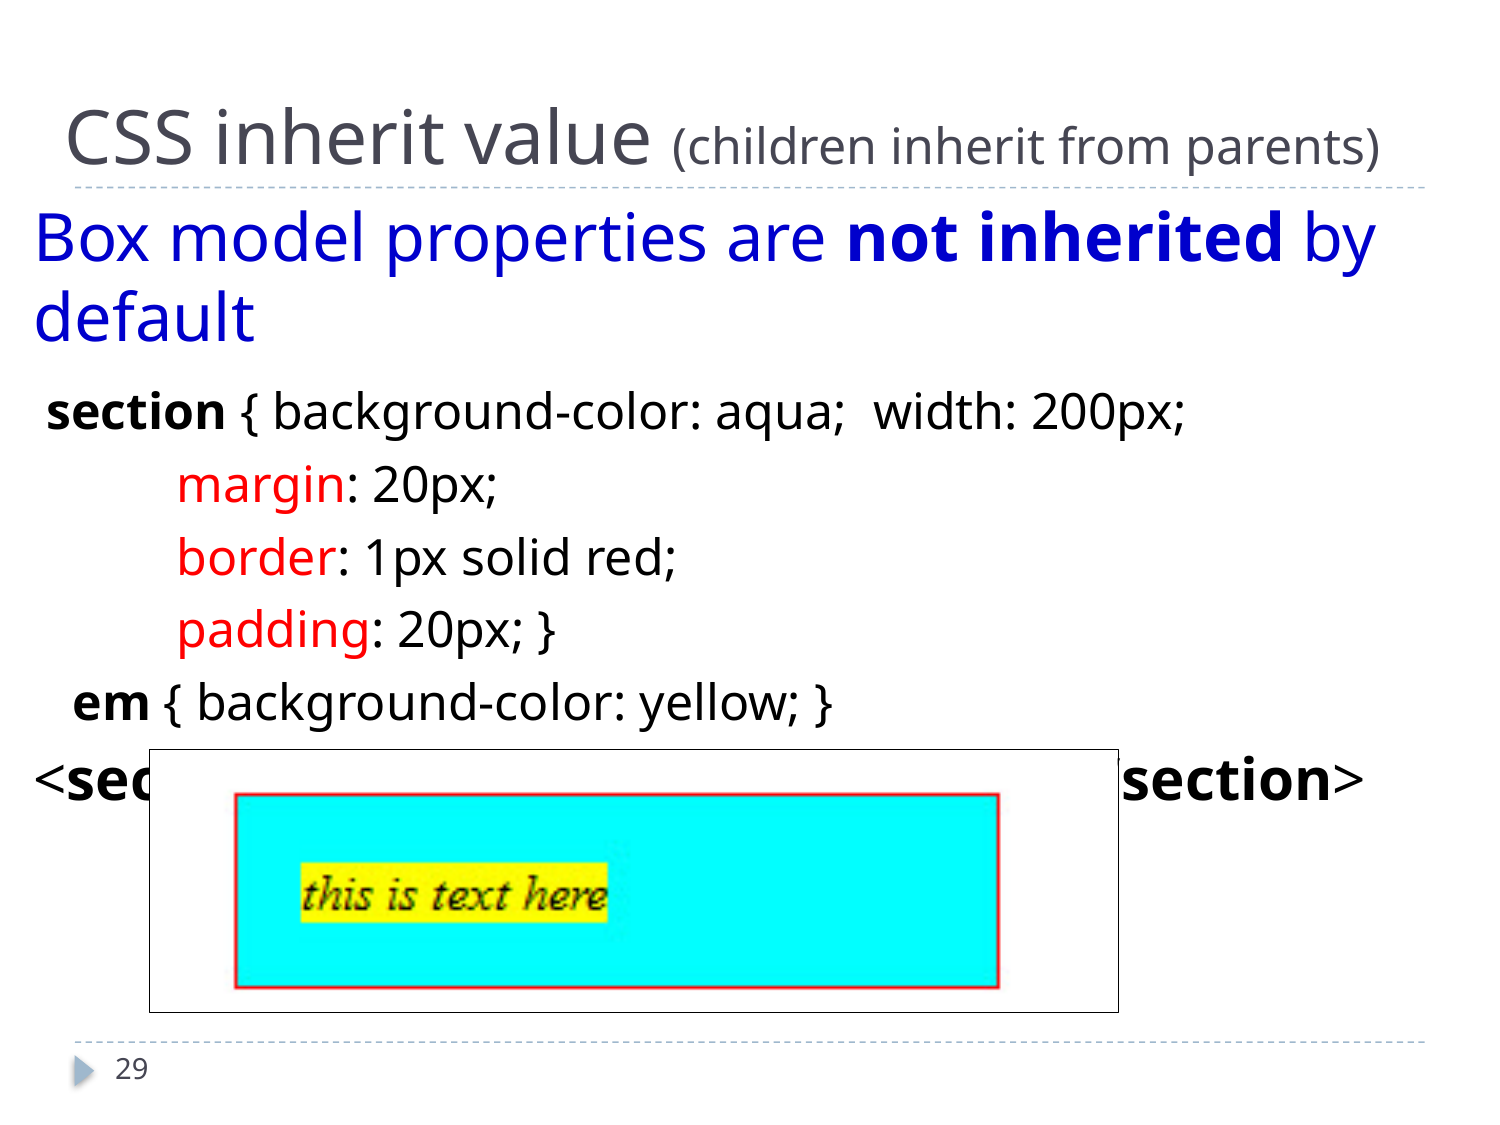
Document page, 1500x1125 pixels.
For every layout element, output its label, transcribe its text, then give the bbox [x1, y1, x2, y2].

slide_number 29 [100, 1042, 426, 1103]
list Box model properties are not inherited by default section { background-color: aqua; width: 200px; margin: 20px; border: 1px solid red; padding: 20px; } em { background-color: yellow; } <section><em>this is text here</em></section> [18, 187, 1482, 1038]
picture [149, 749, 1118, 1013]
title CSS inherit value (children inherit from parents) [50, 24, 1450, 187]
